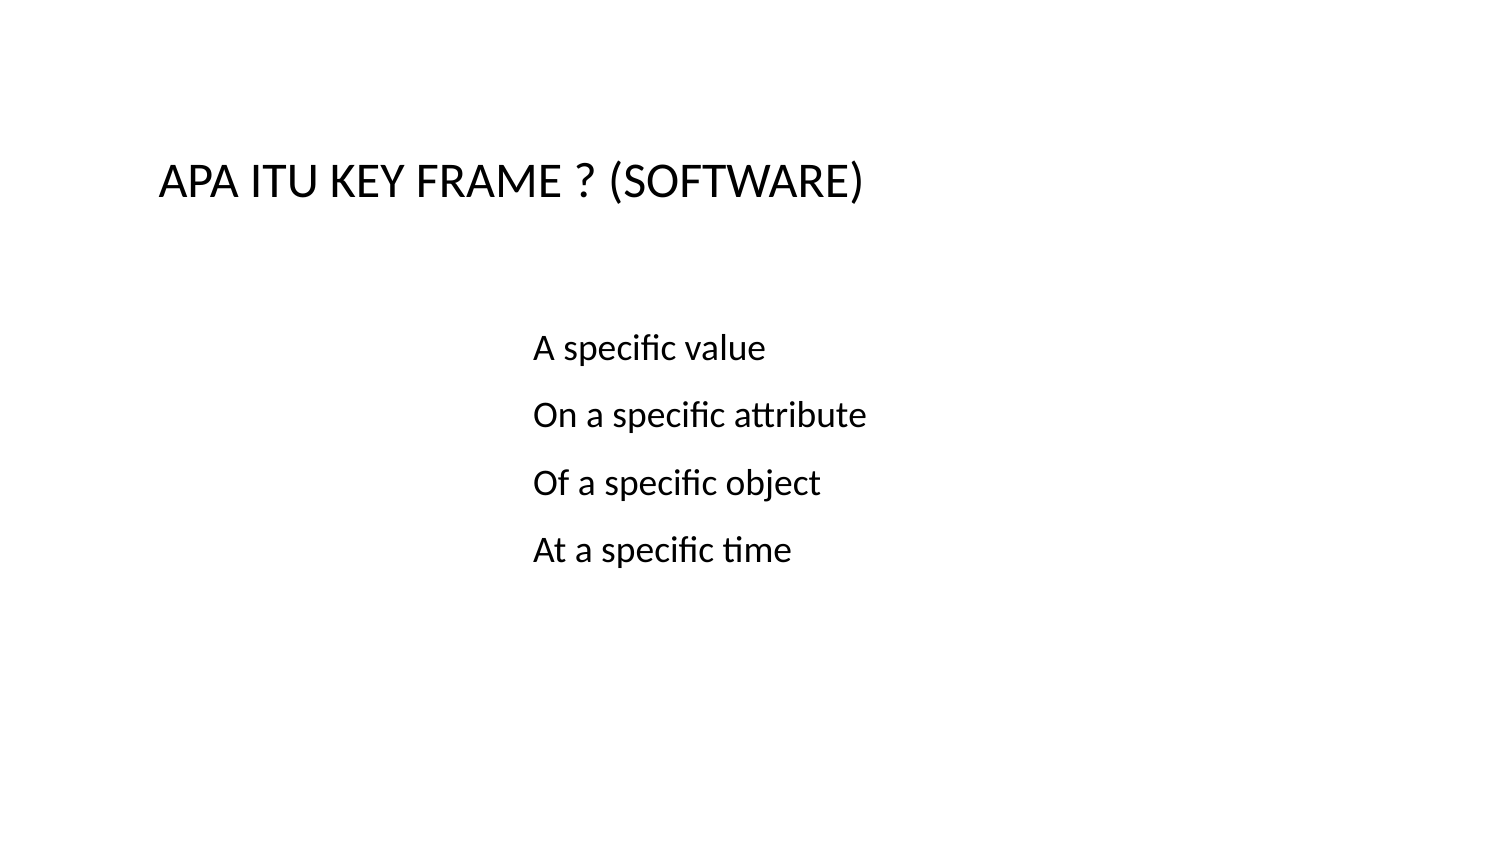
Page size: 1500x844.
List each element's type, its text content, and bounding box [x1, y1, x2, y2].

text_box A specific value On a specific attribute Of a specific object At a specific time [518, 292, 883, 578]
text_box APA ITU KEY FRAME ? (SOFTWARE) [143, 140, 880, 216]
